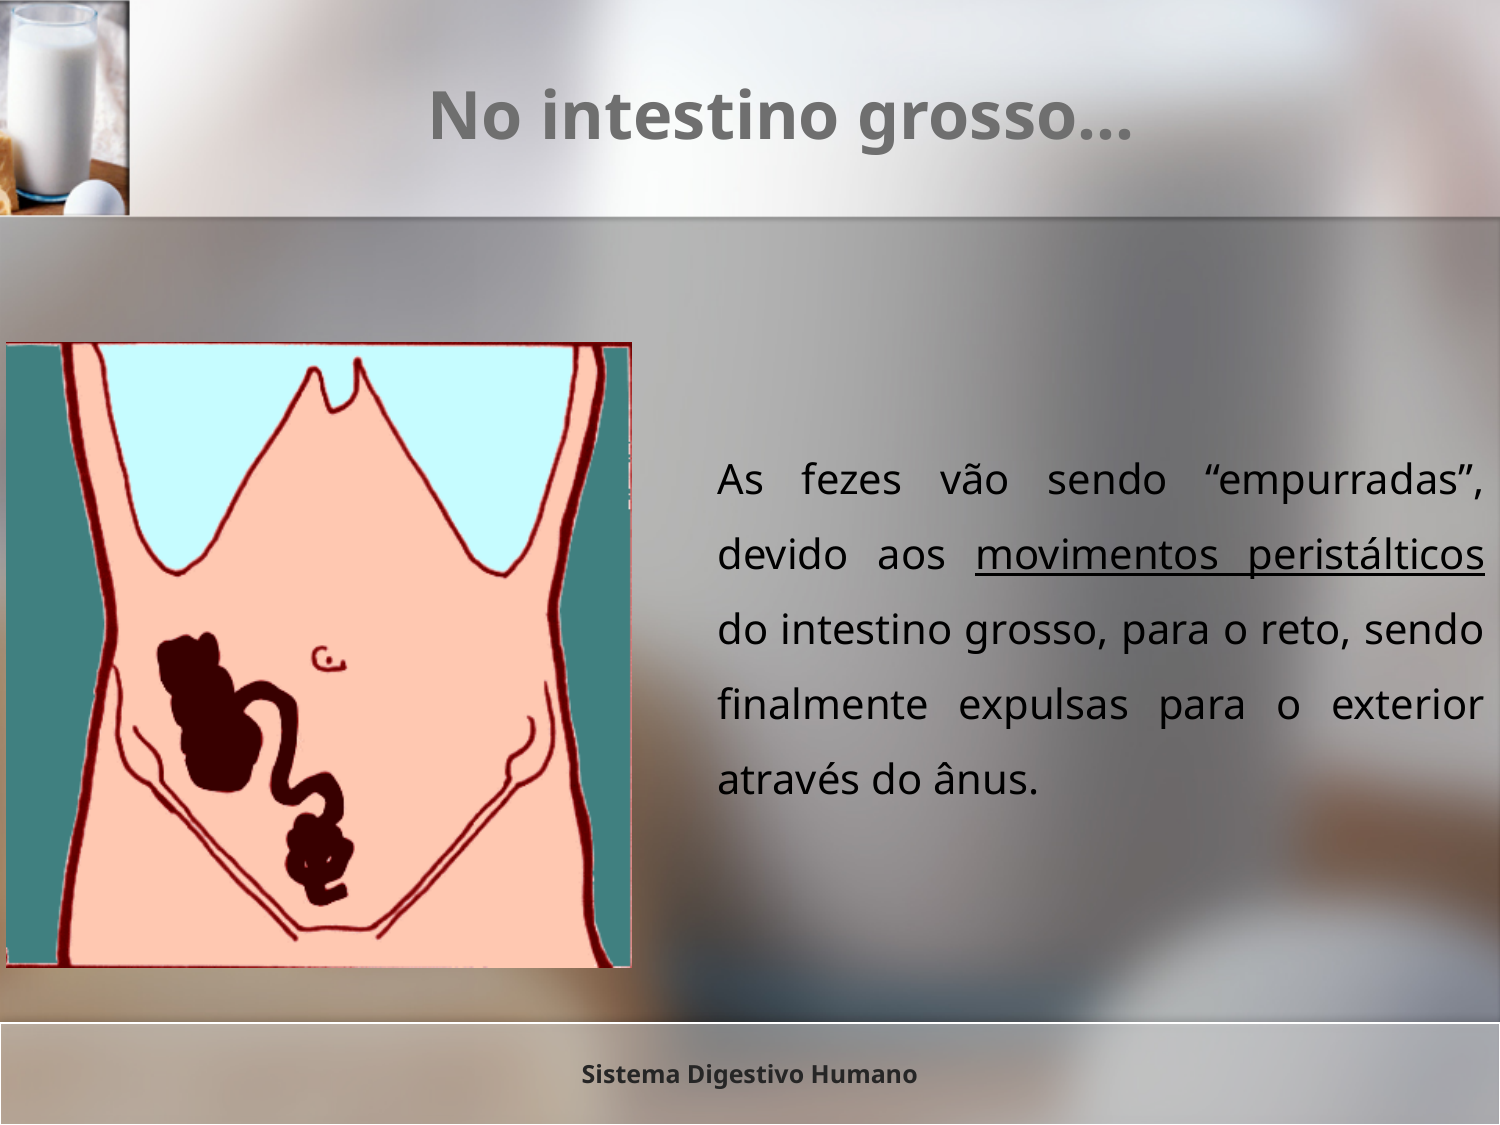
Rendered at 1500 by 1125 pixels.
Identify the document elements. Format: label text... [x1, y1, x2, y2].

title No intestino grosso… [150, 24, 1413, 200]
footer Sistema Digestivo Humano [512, 1051, 988, 1125]
picture [0, 0, 1500, 1022]
text_box As fezes vão sendo “empurradas”, devido aos movimentos peristálticos do intestino grosso, para o reto, sendo finalmente expulsas para o exterior através do ânus. [702, 420, 1500, 811]
